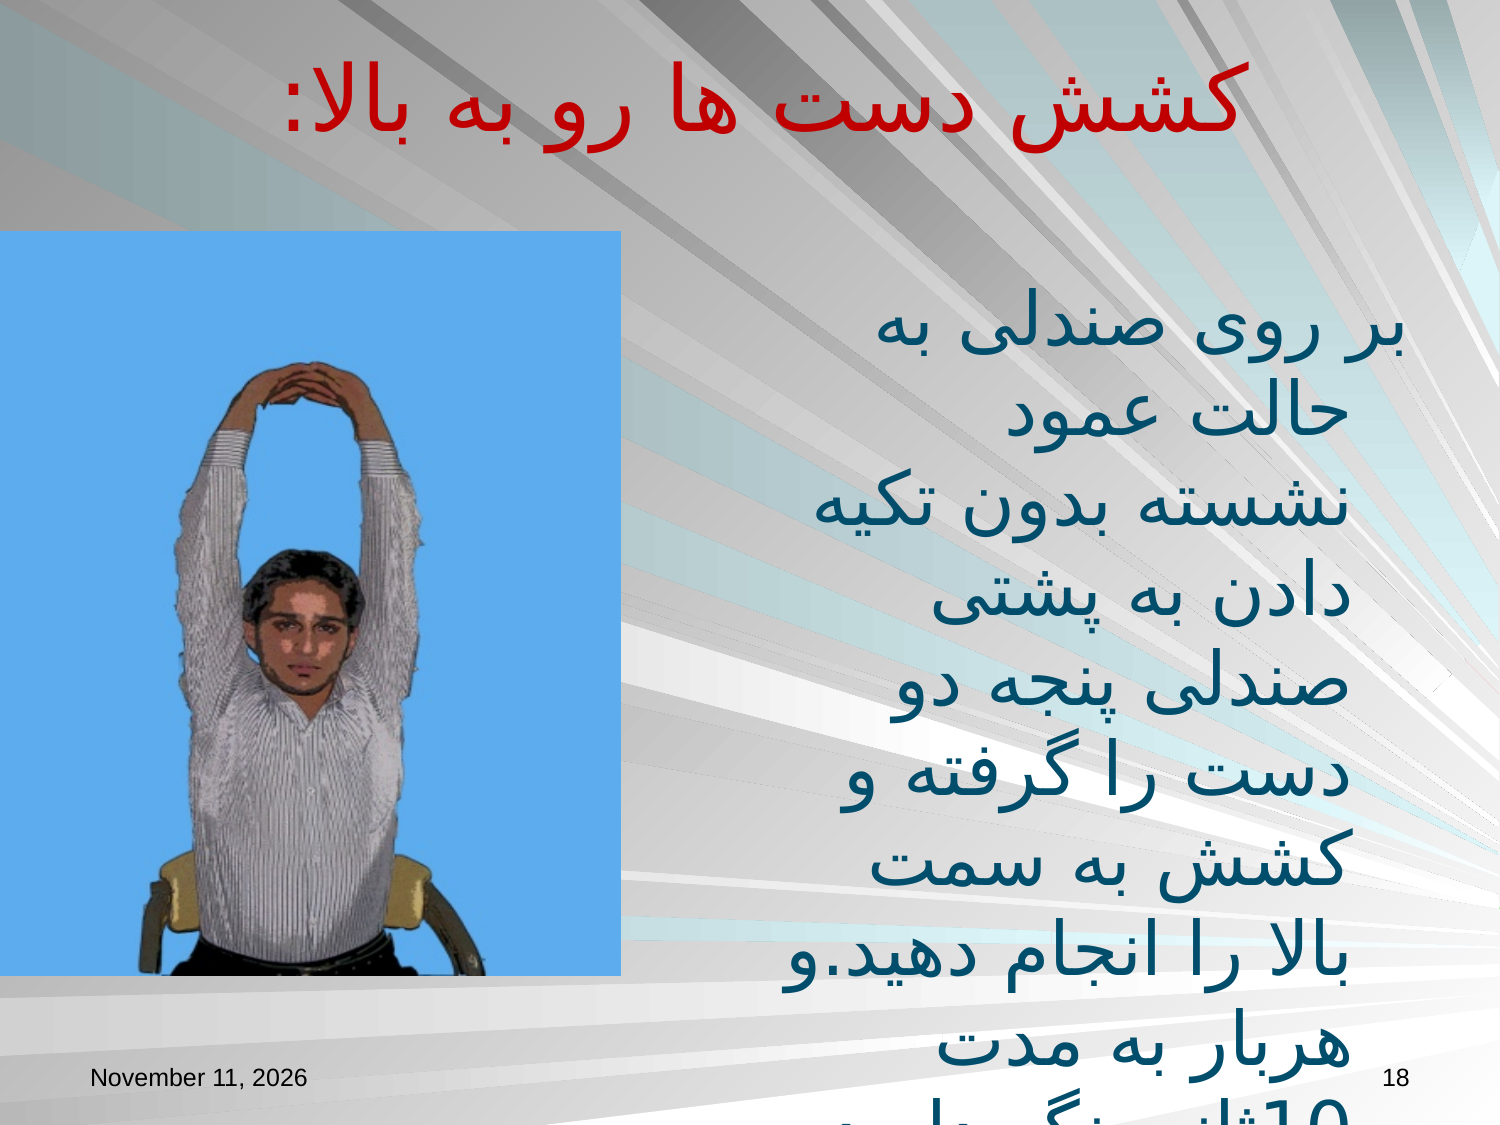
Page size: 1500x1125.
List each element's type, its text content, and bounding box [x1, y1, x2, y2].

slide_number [74, 1023, 426, 1100]
title کشش دست ها رو به بالا: [74, 66, 1426, 234]
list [0, 231, 621, 977]
list بر روی صندلی به حالت عمود نشسته بدون تکیه دادن به پشتی صندلی پنجه دو دست را گرفته و کشش به سمت بالا را انجام دهید.و هربار به مدت 10ثانیه نگه دارید. [762, 262, 1426, 1006]
slide_number 18 [1074, 1023, 1426, 1100]
